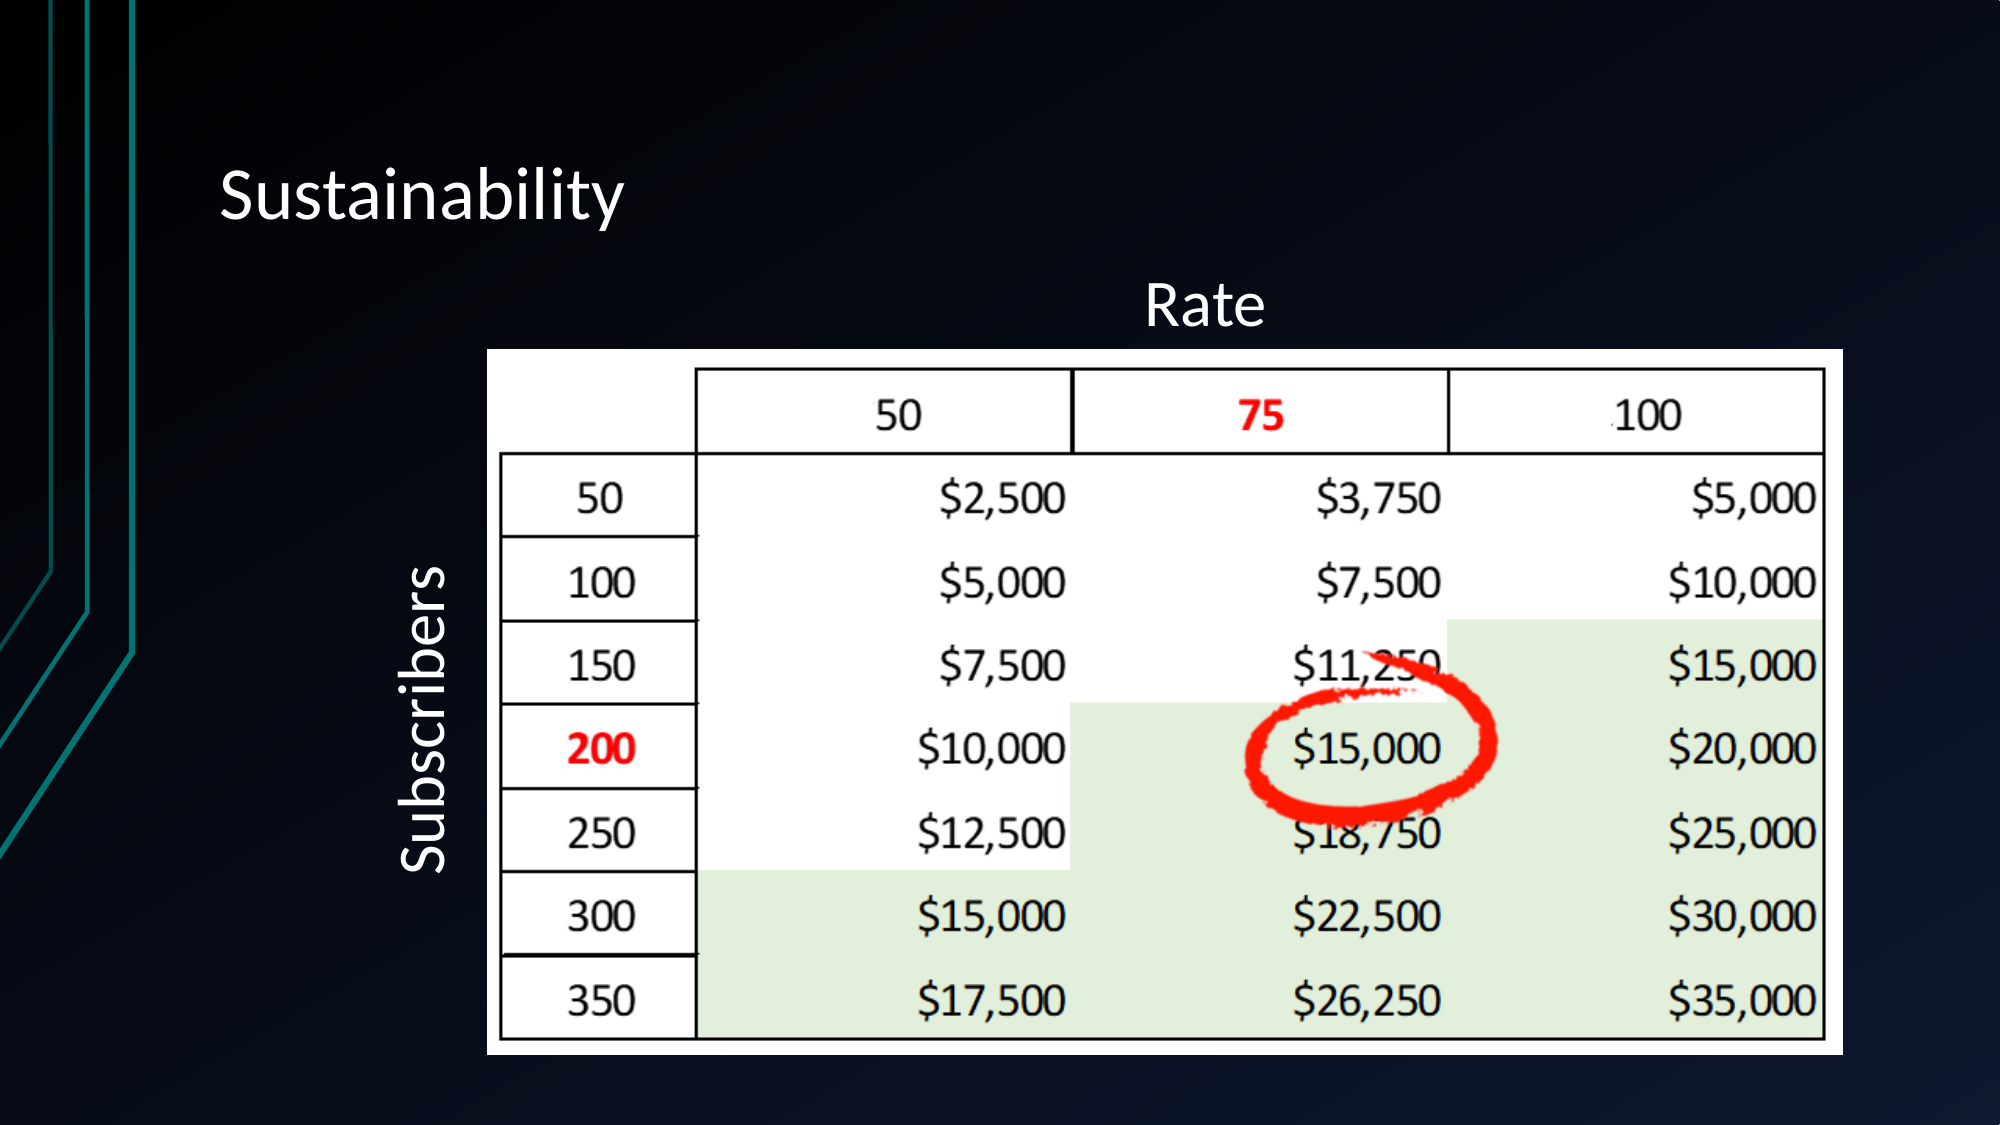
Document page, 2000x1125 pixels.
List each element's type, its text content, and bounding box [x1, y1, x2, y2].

picture [486, 349, 1843, 1055]
title Sustainability [199, 45, 738, 246]
text_box Rate [1124, 258, 1338, 346]
text_box Subscribers [376, 498, 469, 896]
